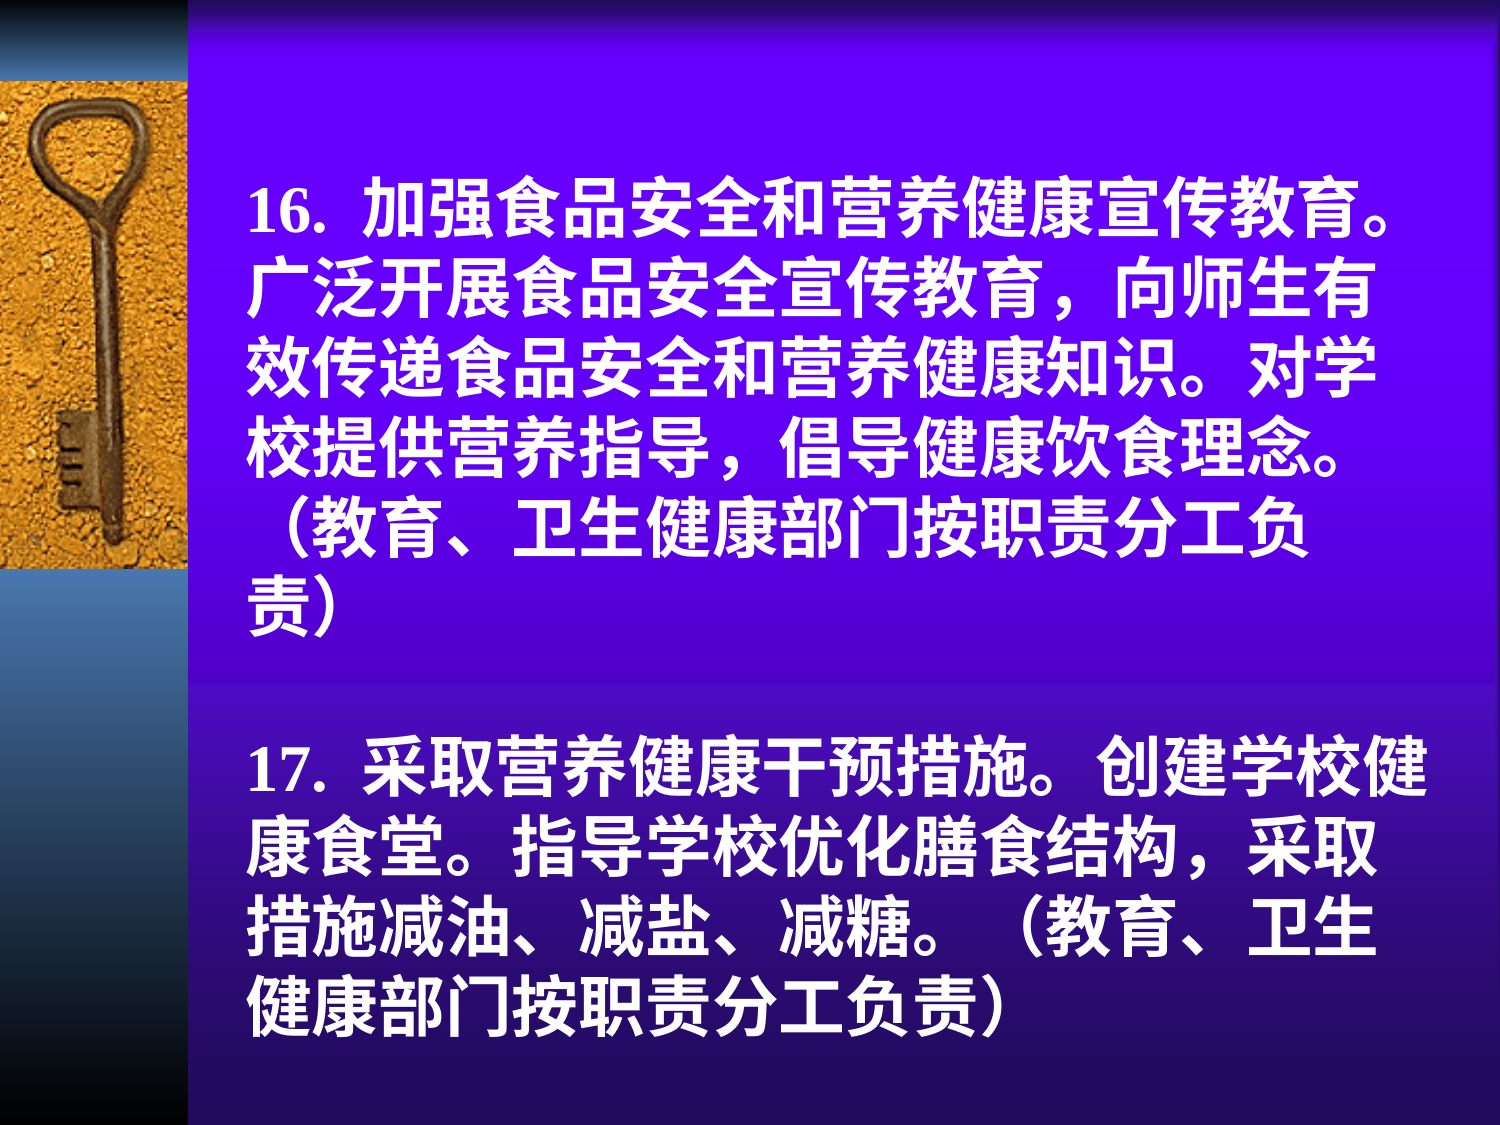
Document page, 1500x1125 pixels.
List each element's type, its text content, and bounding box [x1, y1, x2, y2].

picture [0, 0, 1500, 1125]
text_box 16. 加强食品安全和营养健康宣传教育。广泛开展食品安全宣传教育，向师生有效传递食品安全和营养健康知识。对学校提供营养指导，倡导健康饮食理念。（教育、卫生健康部门按职责分工负责） 17. 采取营养健康干预措施。创建学校健康食堂。指导学校优化膳食结构，采取措施减油、减盐、减糖。（教育、卫生健康部门按职责分工负责） [230, 78, 1459, 1125]
